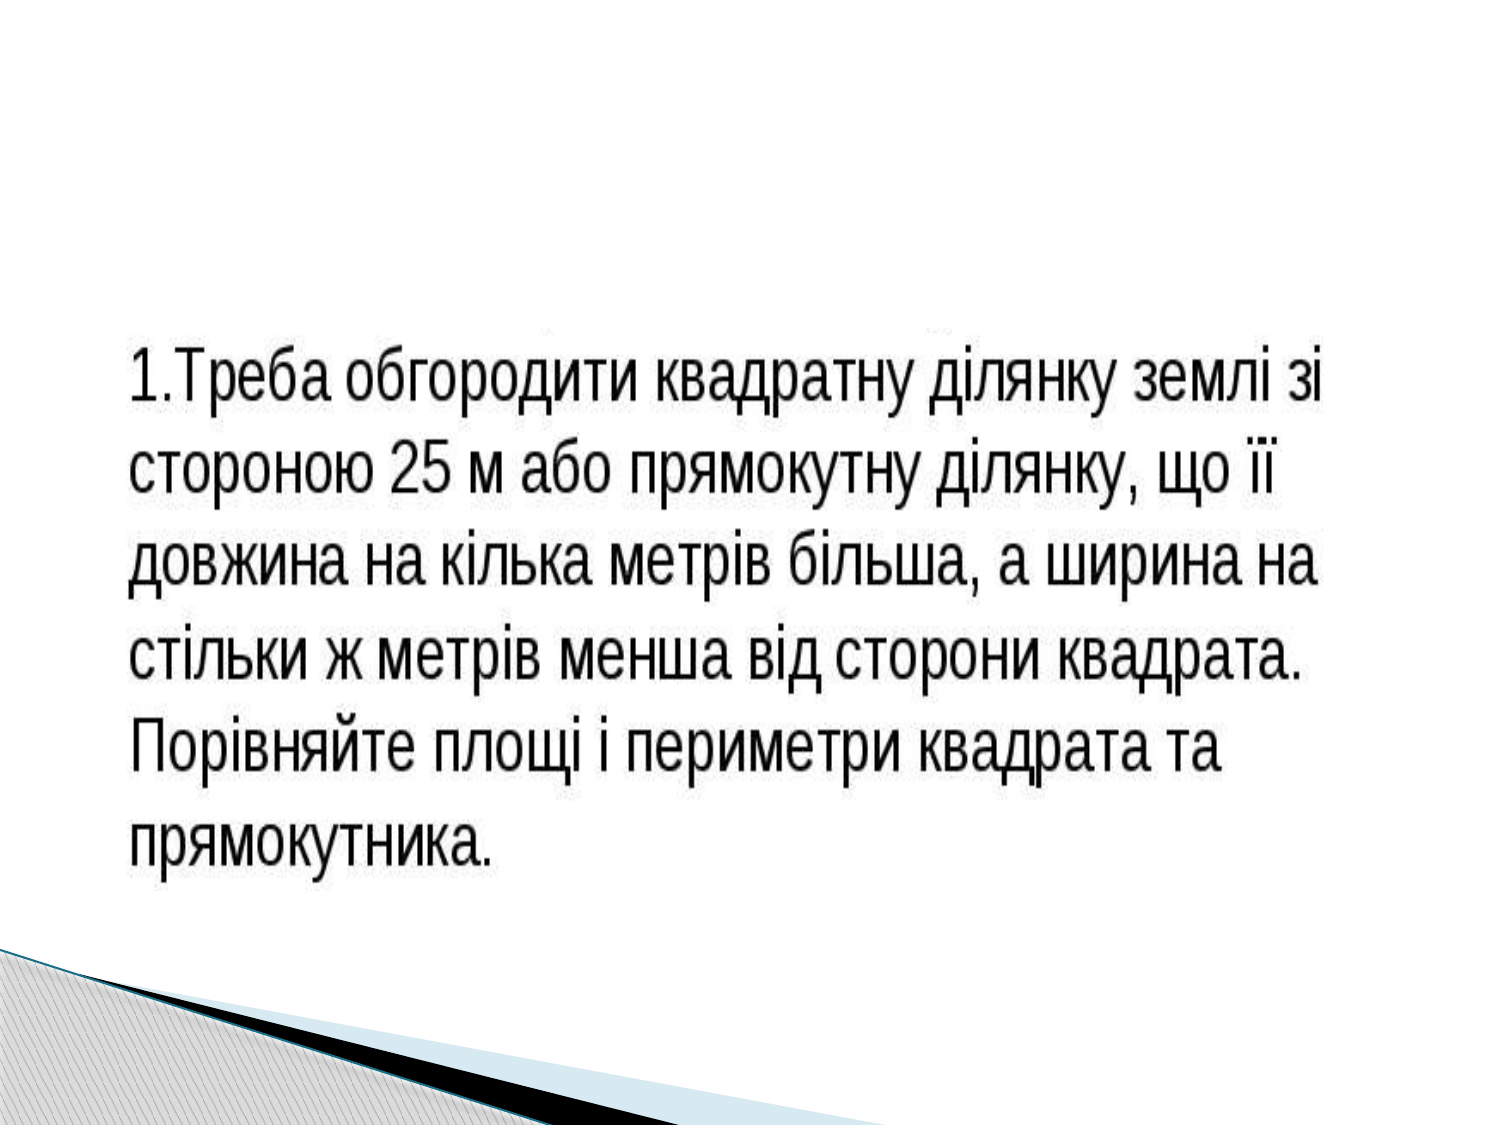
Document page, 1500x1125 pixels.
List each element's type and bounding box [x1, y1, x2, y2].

picture [105, 327, 1407, 891]
